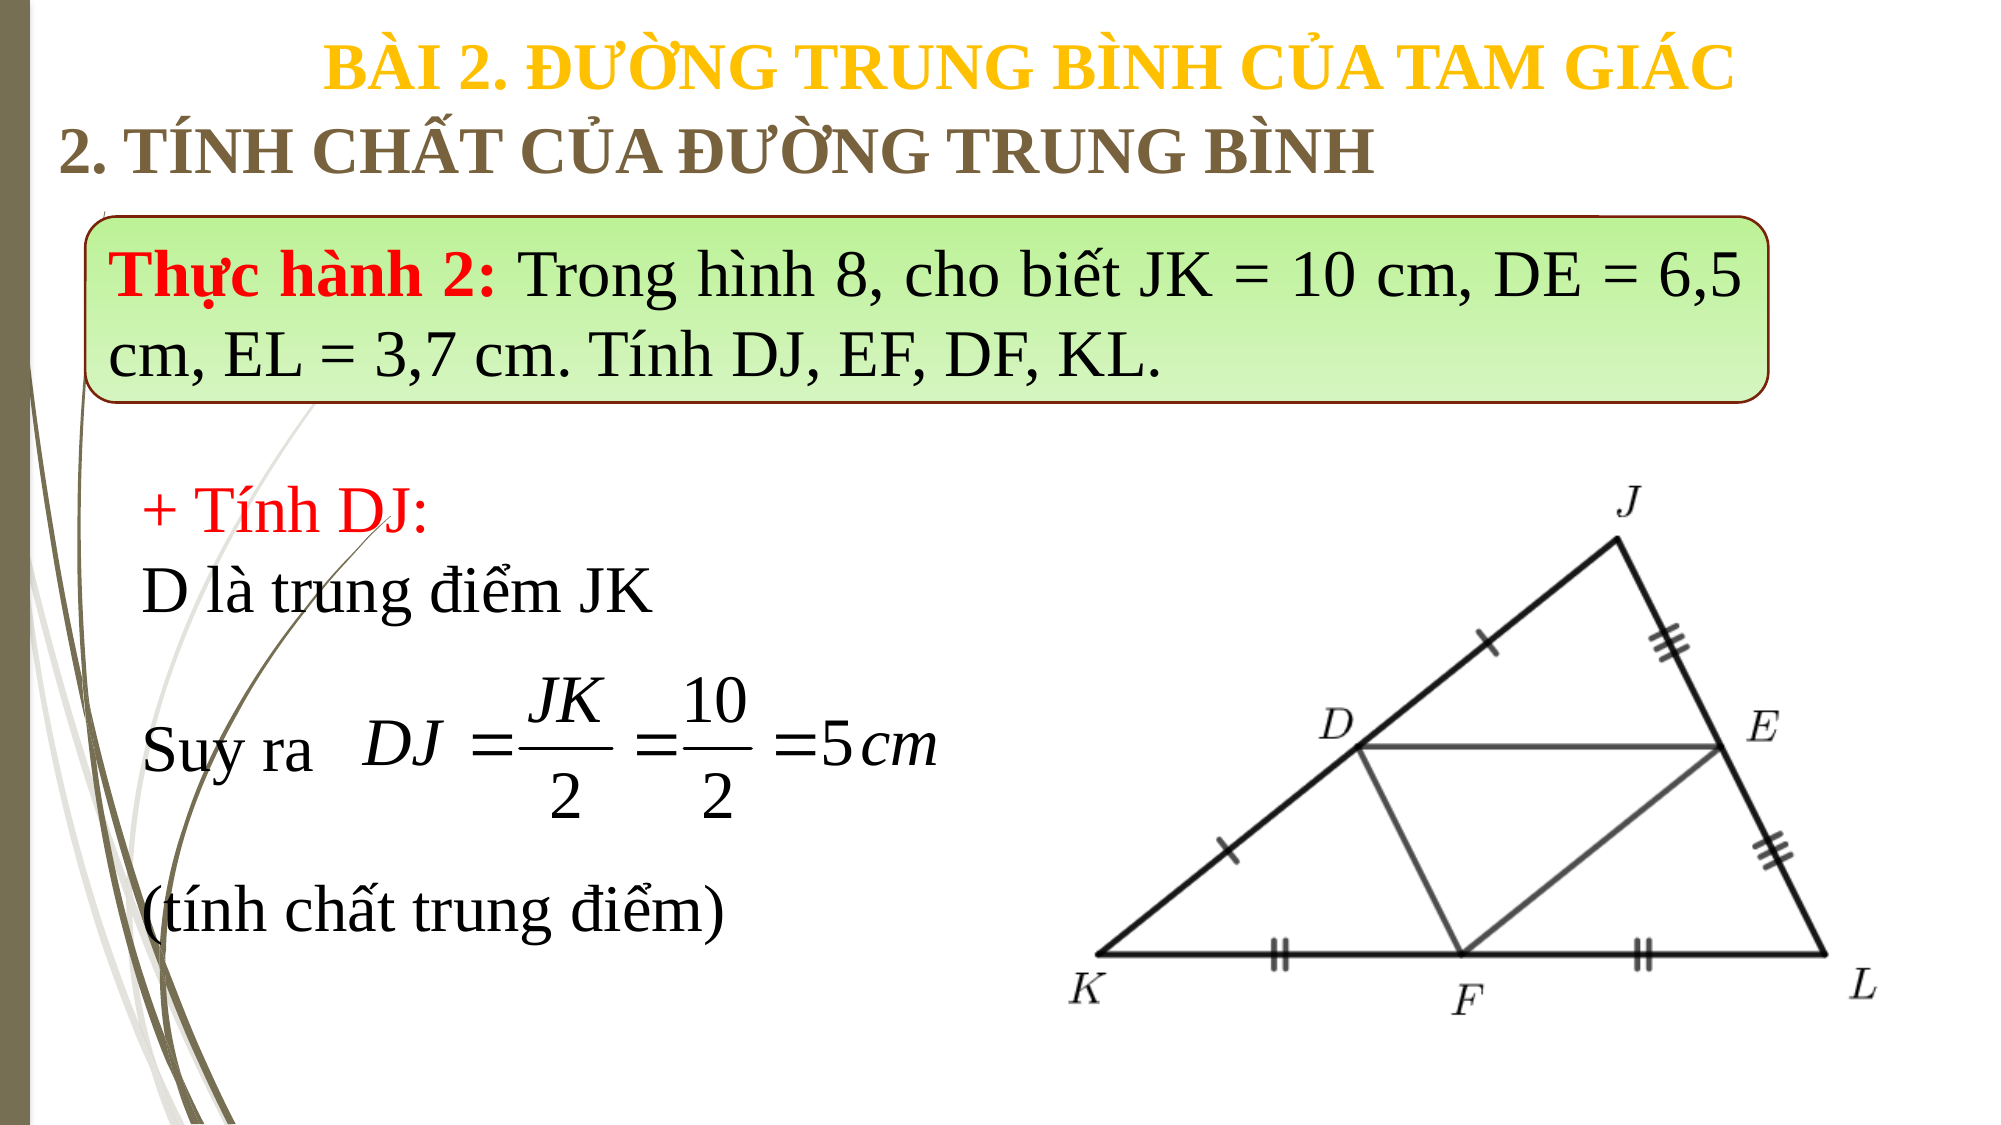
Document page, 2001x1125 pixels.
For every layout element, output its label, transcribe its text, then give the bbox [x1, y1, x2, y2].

text_box BÀI 2. ĐƯỜNG TRUNG BÌNH CỦA TAM GIÁC [308, 15, 1789, 110]
text_box 2. TÍNH CHẤT CỦA ĐƯỜNG TRUNG BÌNH [43, 99, 1555, 195]
text_box + Tính DJ: D là trung điểm JK Suy ra (tính chất trung điểm) [127, 458, 1036, 1033]
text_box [349, 657, 948, 832]
picture [1035, 457, 1922, 1026]
text_box Thực hành 2: Trong hình 8, cho biết JK = 10 cm, DE = 6,5 cm, EL = 3,7 cm. Tính DJ, EF, DF, KL. [83, 215, 1770, 404]
